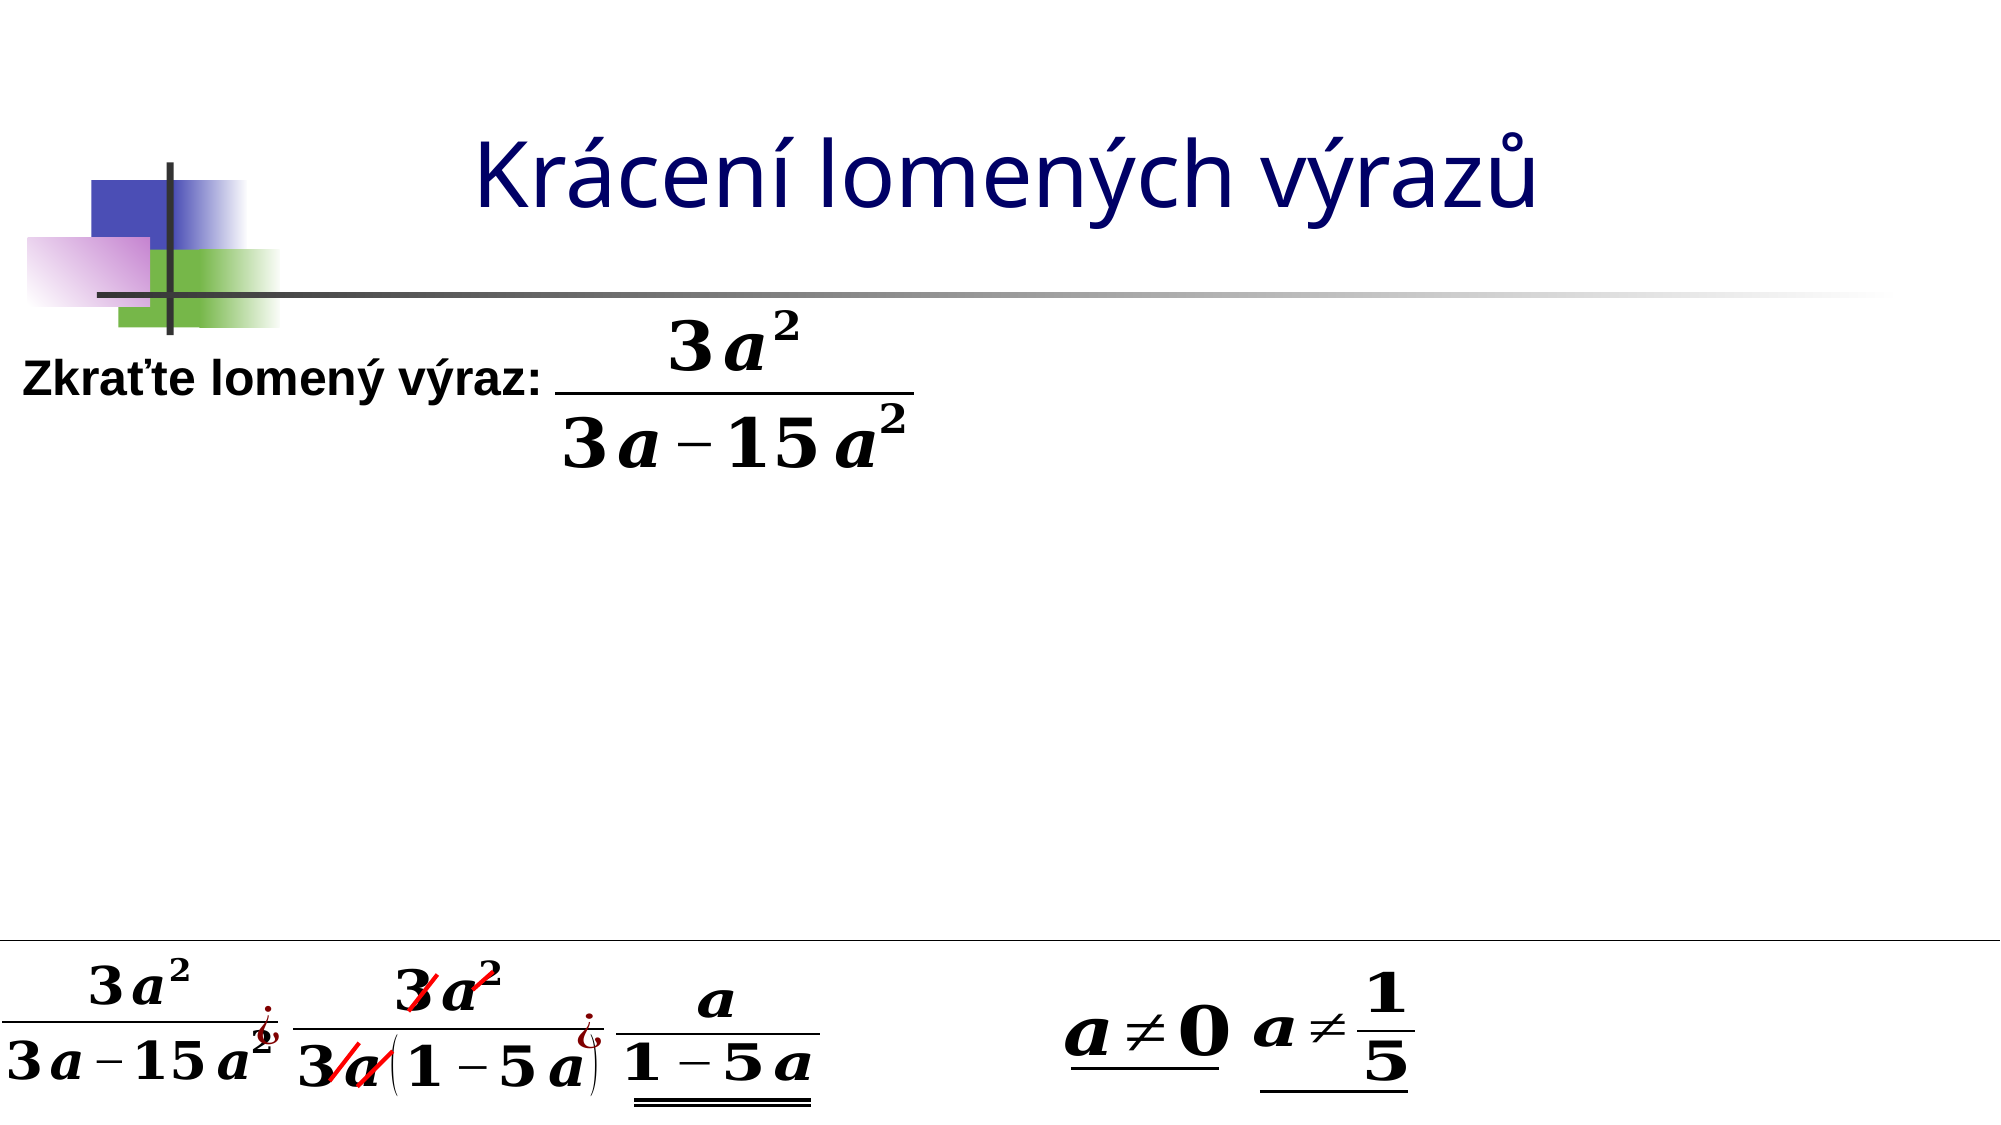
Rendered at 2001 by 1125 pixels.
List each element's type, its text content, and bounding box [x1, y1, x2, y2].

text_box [472, 971, 494, 991]
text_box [329, 1042, 360, 1082]
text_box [408, 974, 438, 1012]
title Krácení lomených výrazů [416, 113, 1599, 228]
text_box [361, 1050, 393, 1087]
text_box Zkraťte lomený výraz: [7, 338, 599, 413]
